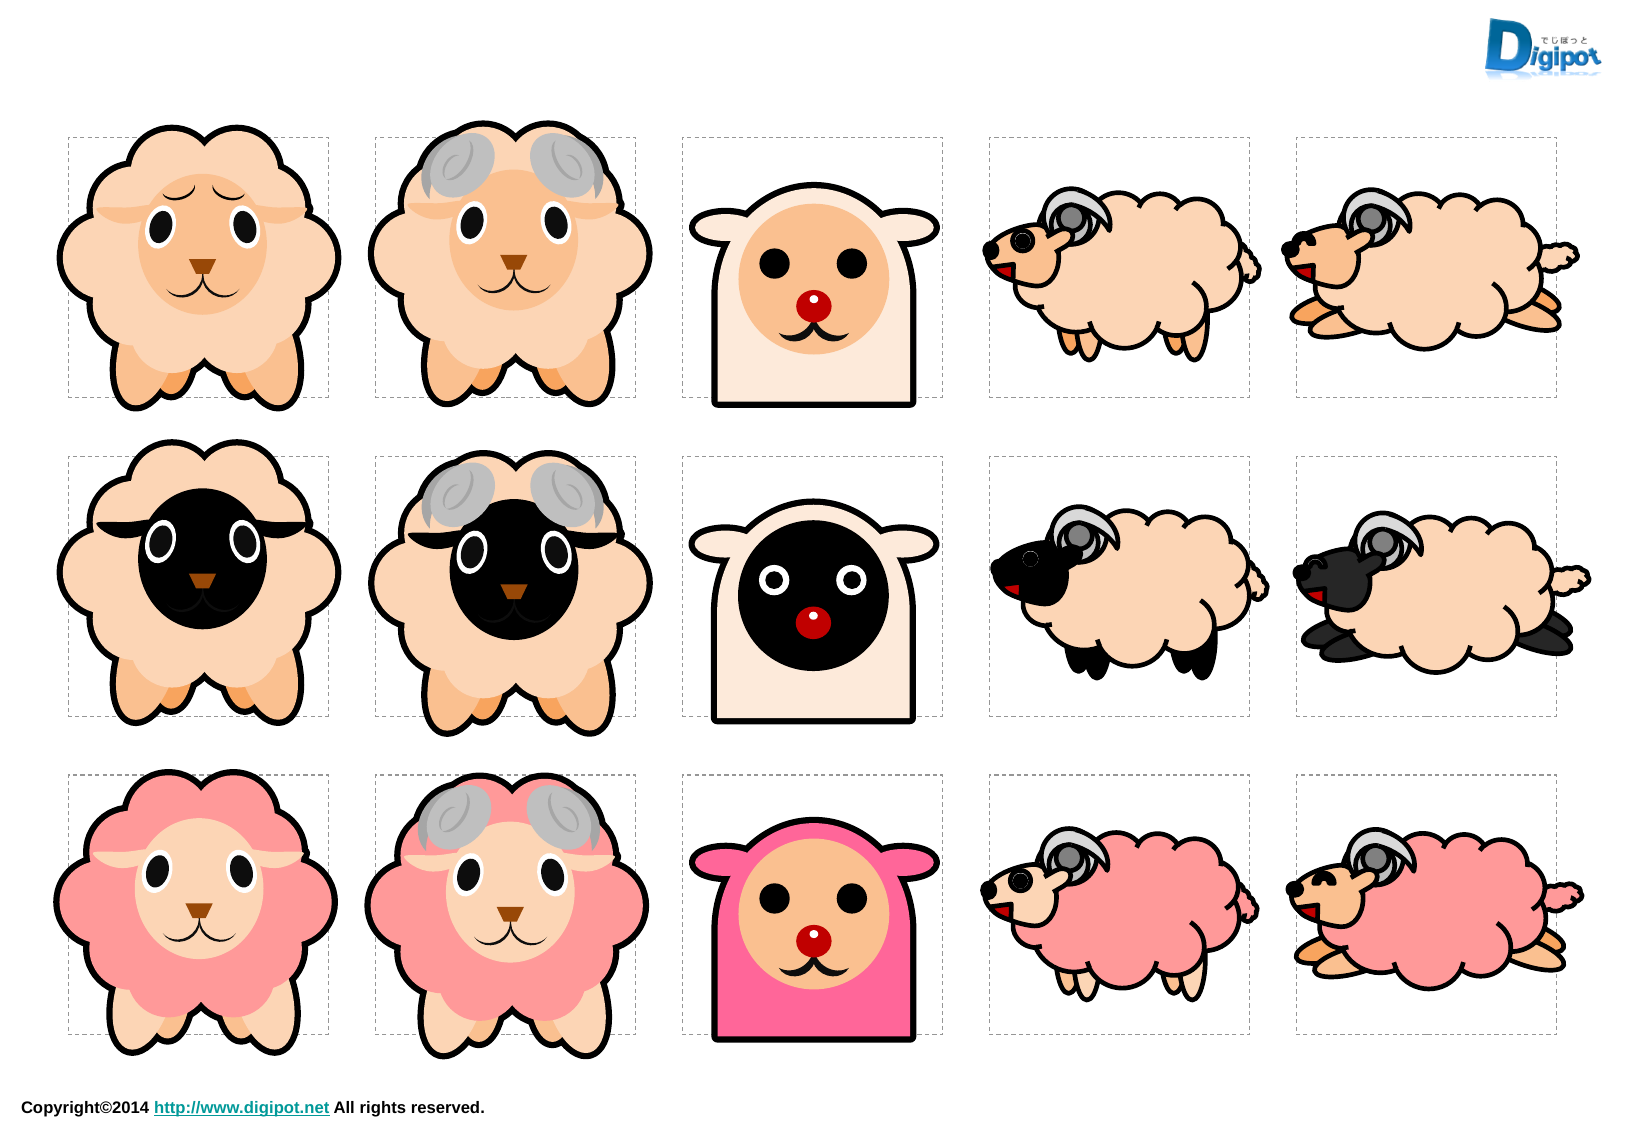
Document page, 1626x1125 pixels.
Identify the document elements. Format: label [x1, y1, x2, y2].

text_box [984, 184, 1255, 361]
text_box [992, 502, 1263, 679]
text_box [1283, 185, 1579, 349]
text_box [982, 824, 1253, 1001]
text_box [373, 122, 647, 403]
text_box [62, 130, 336, 407]
text_box [694, 822, 934, 1037]
text_box [370, 771, 644, 1055]
text_box [1294, 509, 1590, 673]
text_box [694, 504, 934, 719]
text_box [59, 775, 333, 1052]
picture [1485, 18, 1602, 82]
text_box [374, 449, 647, 733]
text_box [62, 445, 336, 722]
text_box [694, 187, 934, 402]
text_box [1287, 825, 1583, 989]
